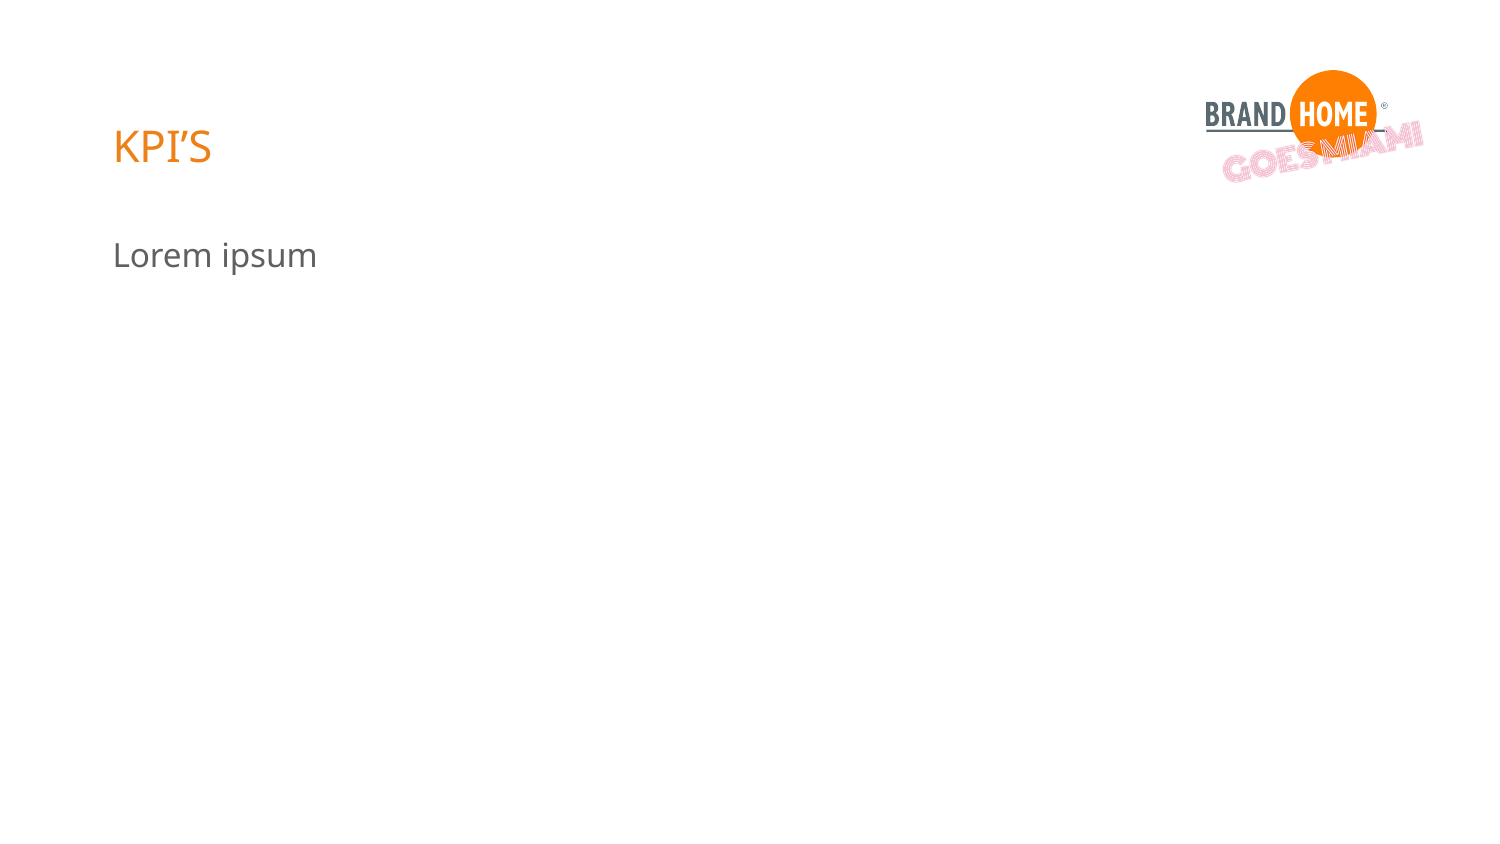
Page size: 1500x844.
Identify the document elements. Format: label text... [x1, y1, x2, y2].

text_box Lorem ipsum [112, 234, 1221, 275]
title KPI’S [111, 74, 1101, 217]
picture [1206, 70, 1425, 184]
